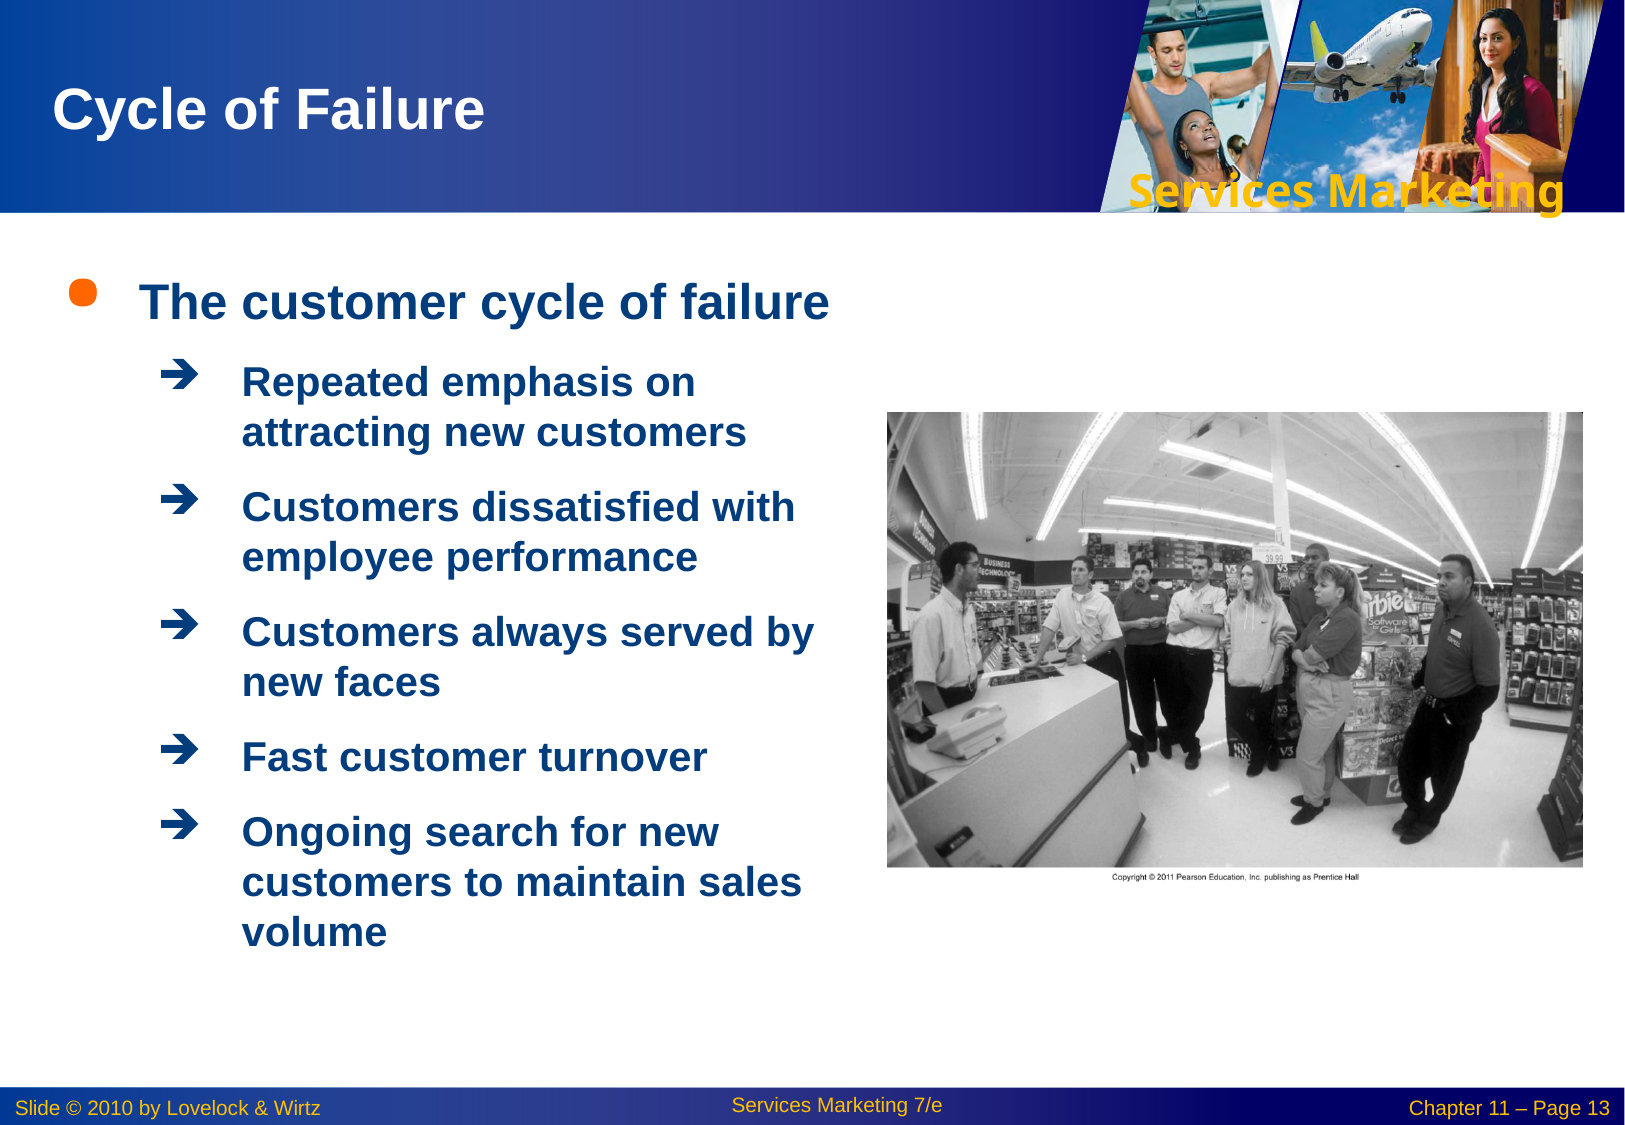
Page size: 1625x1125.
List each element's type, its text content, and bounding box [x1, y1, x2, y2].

picture [1162, 186, 1172, 192]
list The customer cycle of failure Repeated emphasis on attracting new customers Customers dissatisfied with employee performance Customers always served by new faces Fast customer turnover Ongoing search for new customers to maintain sales volume [49, 261, 901, 1051]
title Cycle of Failure [36, 37, 1088, 176]
picture [1546, 187, 1556, 202]
picture [1100, 0, 1604, 213]
picture [886, 412, 1583, 888]
